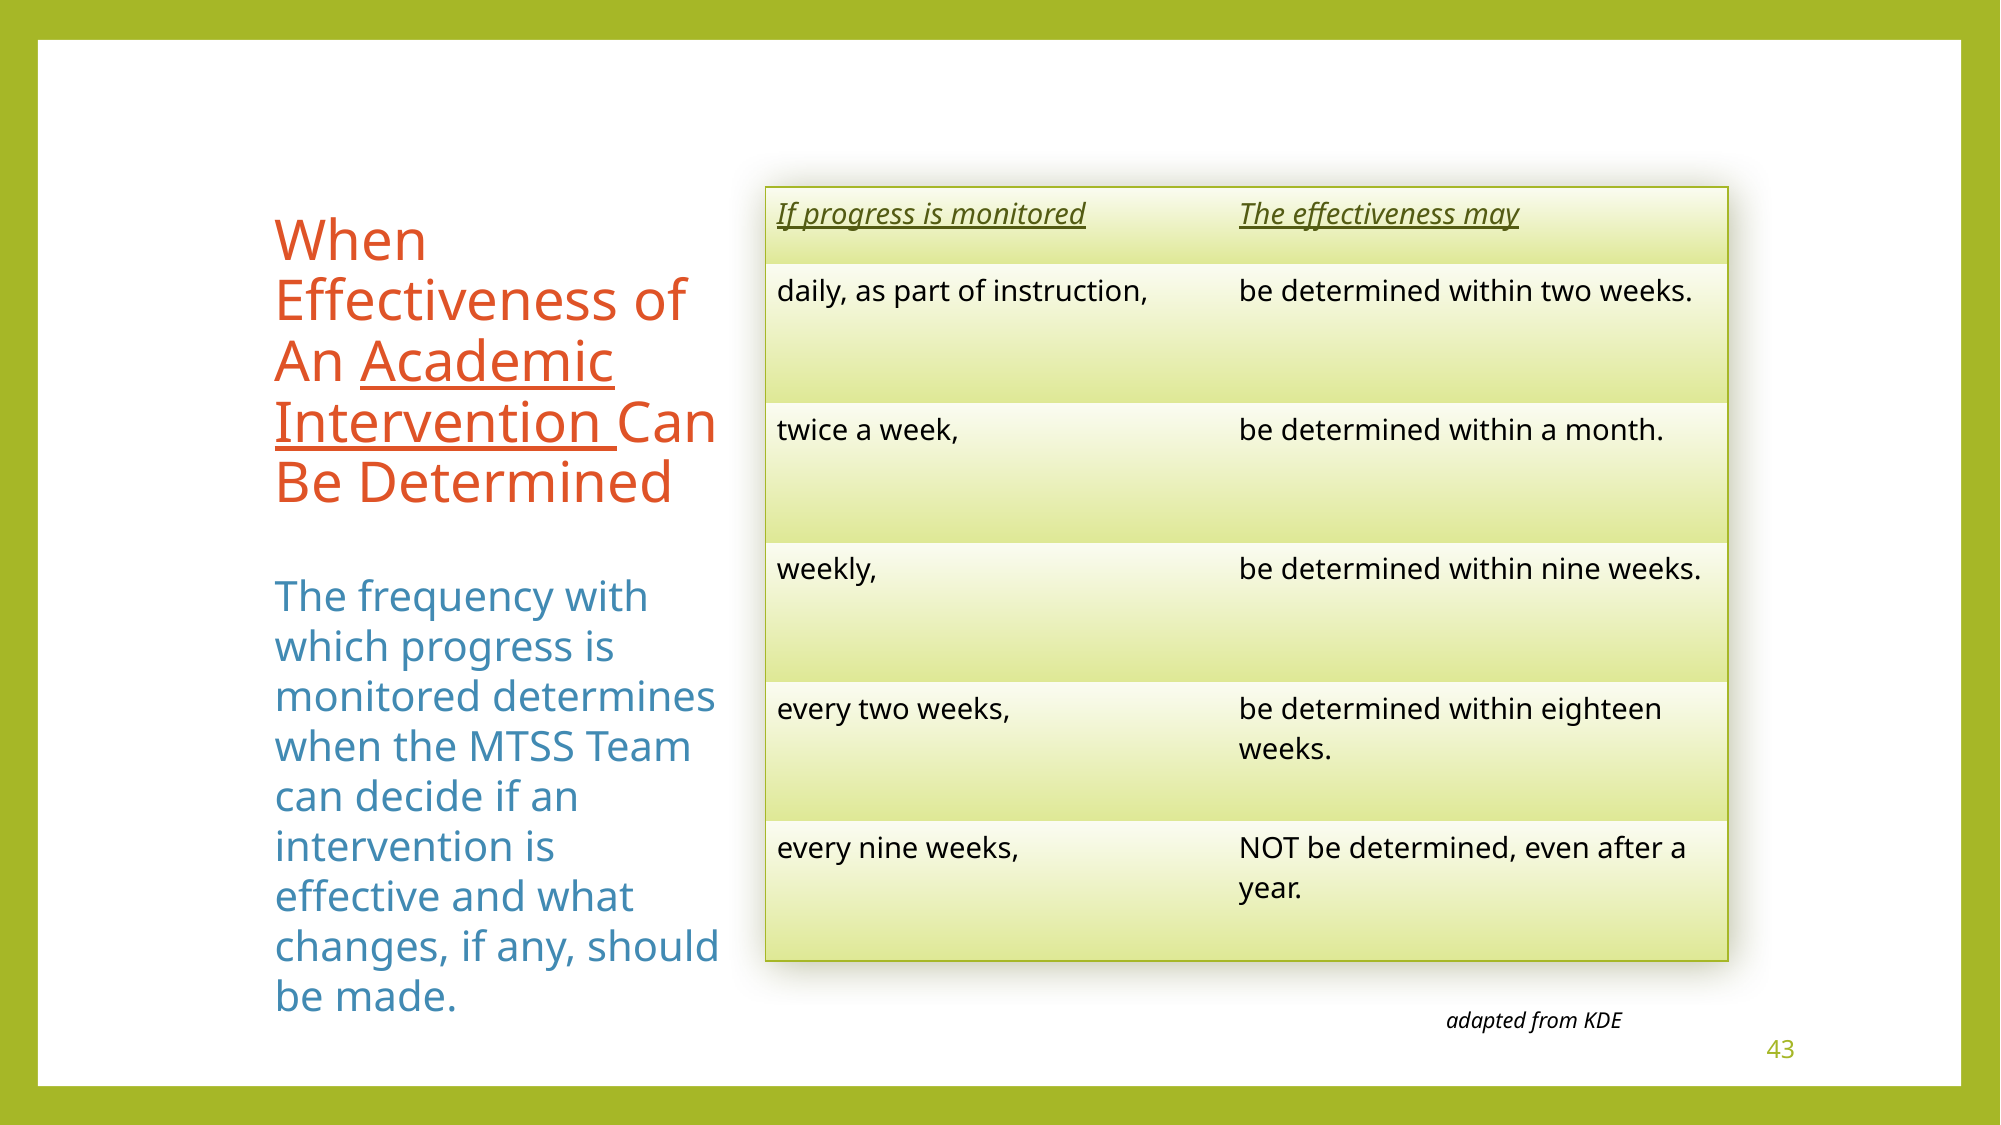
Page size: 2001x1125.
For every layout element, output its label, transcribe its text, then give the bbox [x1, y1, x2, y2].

slide_number 43 [1530, 1020, 1811, 1081]
title When Effectiveness of An Academic Intervention Can Be Determined [259, 178, 734, 523]
list The frequency with which progress is monitored determines when the MTSS Team can decide if an intervention is effective and what changes, if any, should be made. [259, 561, 743, 962]
table_cell every nine weeks, [766, 822, 1228, 960]
table_cell NOT be determined, even after a year. [1228, 822, 1727, 960]
table_header The effectiveness may [1228, 188, 1727, 265]
table_cell be determined within nine weeks. [1228, 543, 1727, 683]
table_cell be determined within eighteen weeks. [1228, 683, 1727, 822]
table_cell weekly, [766, 543, 1228, 683]
table_header If progress is monitored [766, 188, 1228, 265]
table_cell every two weeks, [766, 683, 1228, 822]
table_cell be determined within a month. [1228, 404, 1727, 543]
table_cell twice a week, [766, 404, 1228, 543]
table_cell daily, as part of instruction, [766, 265, 1228, 404]
text_box adapted from KDE [1431, 1000, 1704, 1041]
table_cell be determined within two weeks. [1228, 265, 1727, 404]
